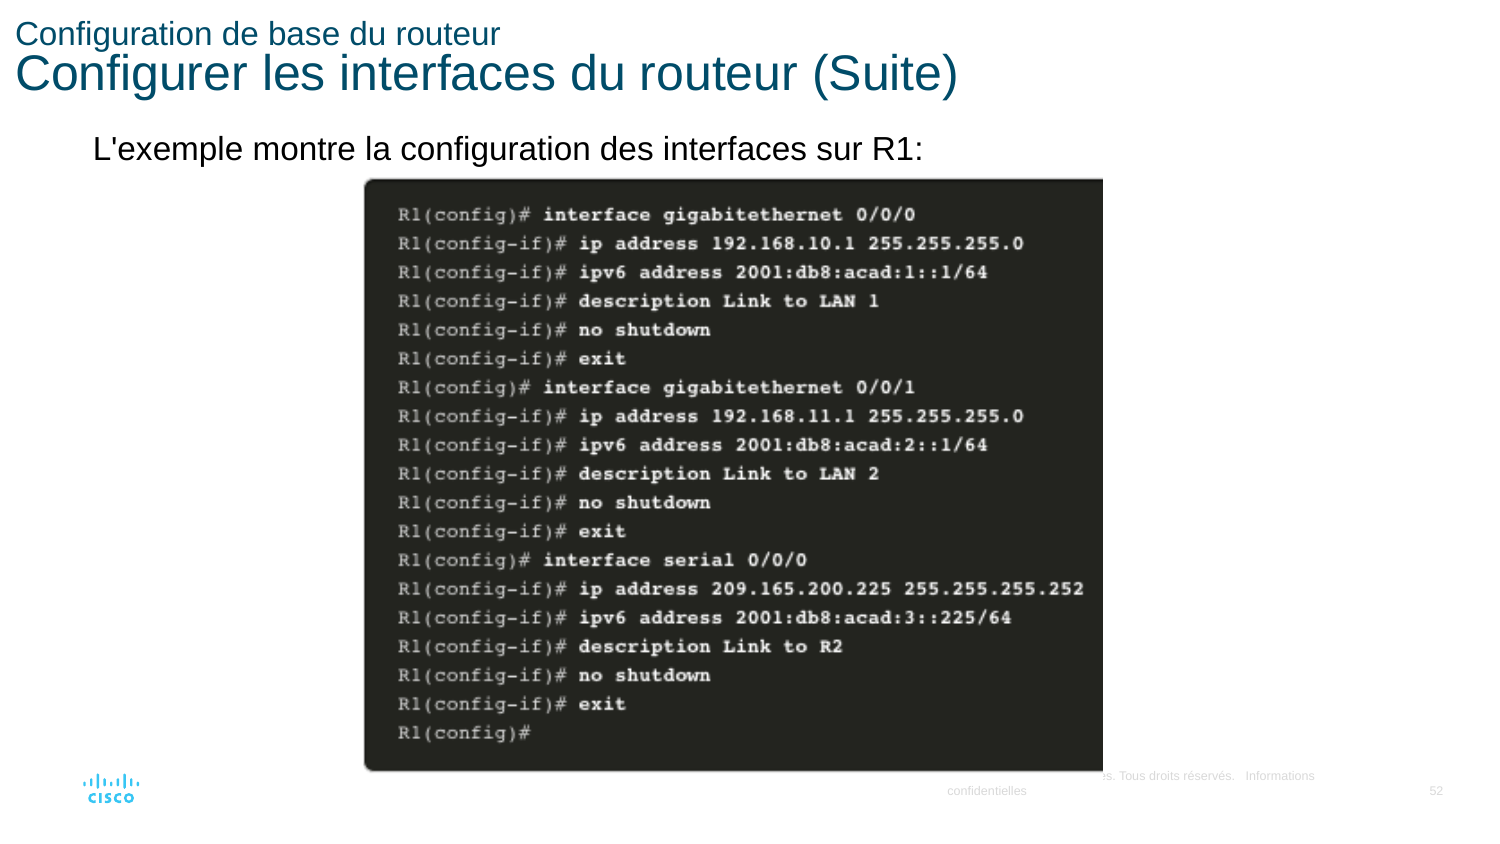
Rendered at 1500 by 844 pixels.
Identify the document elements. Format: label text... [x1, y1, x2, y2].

title Configuration de base du routeur Configurer les interfaces du routeur (Suite) [0, 0, 1369, 121]
list L'exemple montre la configuration des interfaces sur R1: [77, 120, 1437, 177]
picture [362, 176, 1103, 784]
